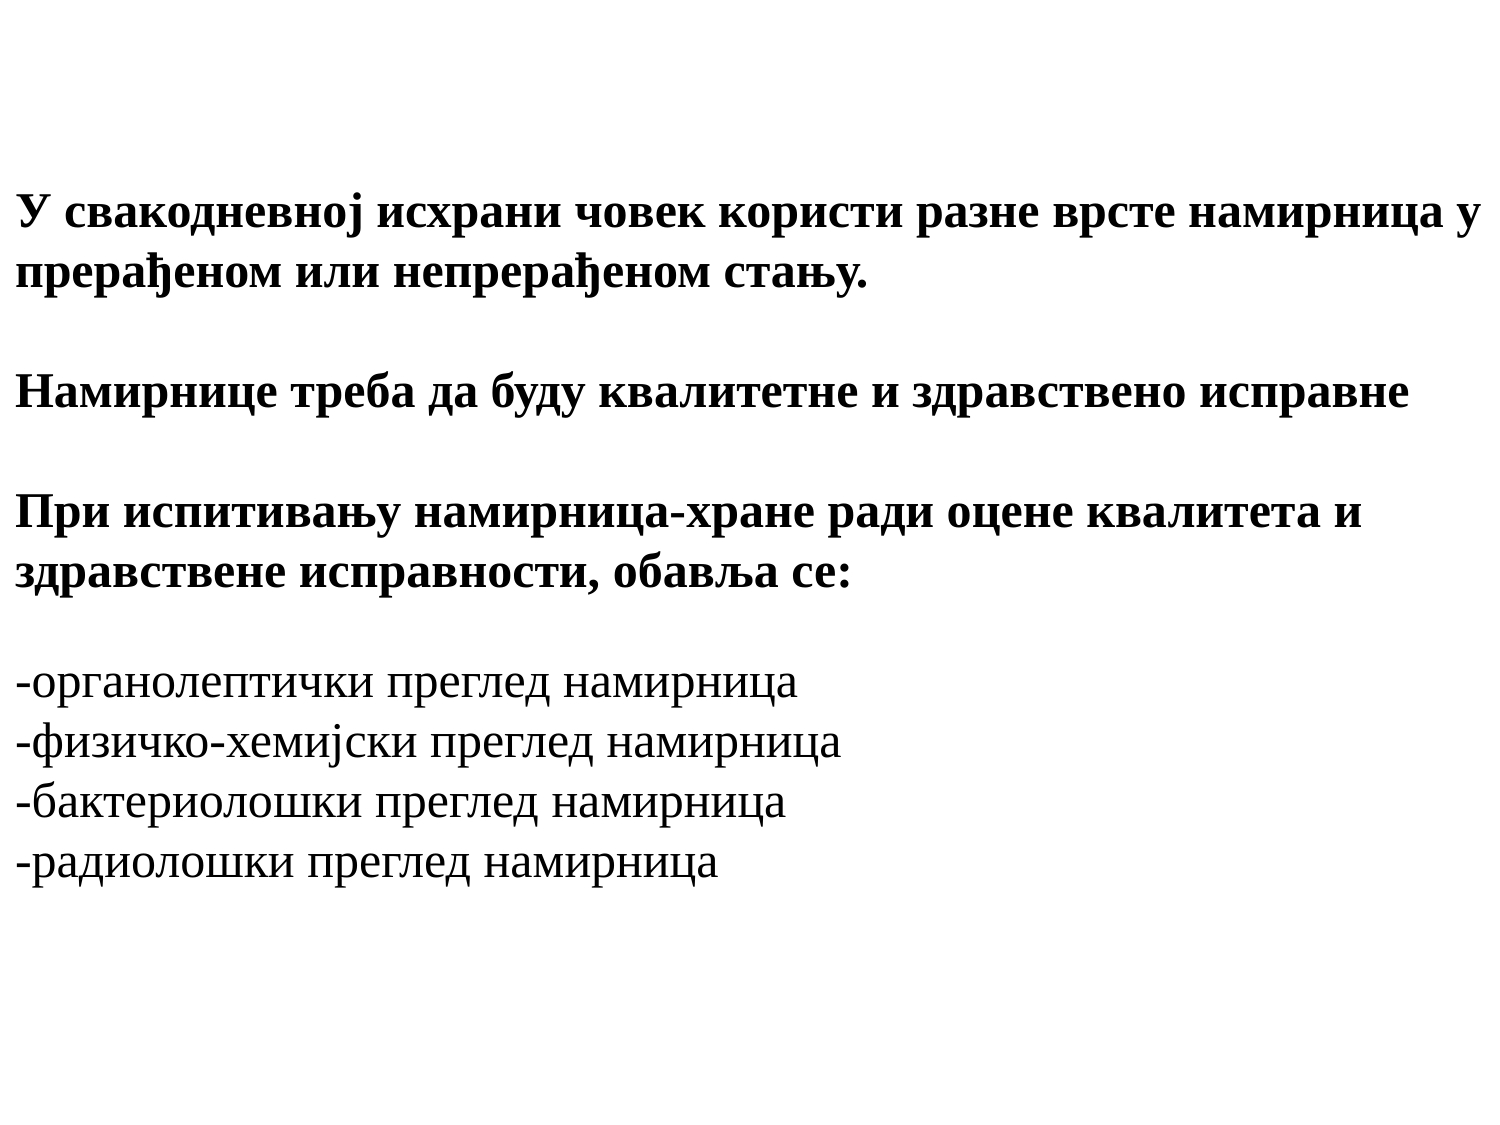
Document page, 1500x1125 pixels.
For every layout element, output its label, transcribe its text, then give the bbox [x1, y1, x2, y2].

title У свакодневној исхрани човек користи разне врсте намирница у прерађеном или непрерађеном стању. Намирнице треба да буду квалитетне и здравствено исправне При испитивању намирница-хране ради оцене квалитета и здравствене исправности, обавља се: -органолептички преглед намирница -физичко-хемијски преглед намирница -бактериолошки преглед намирница -радиолошки преглед намирница [0, 0, 1500, 1125]
